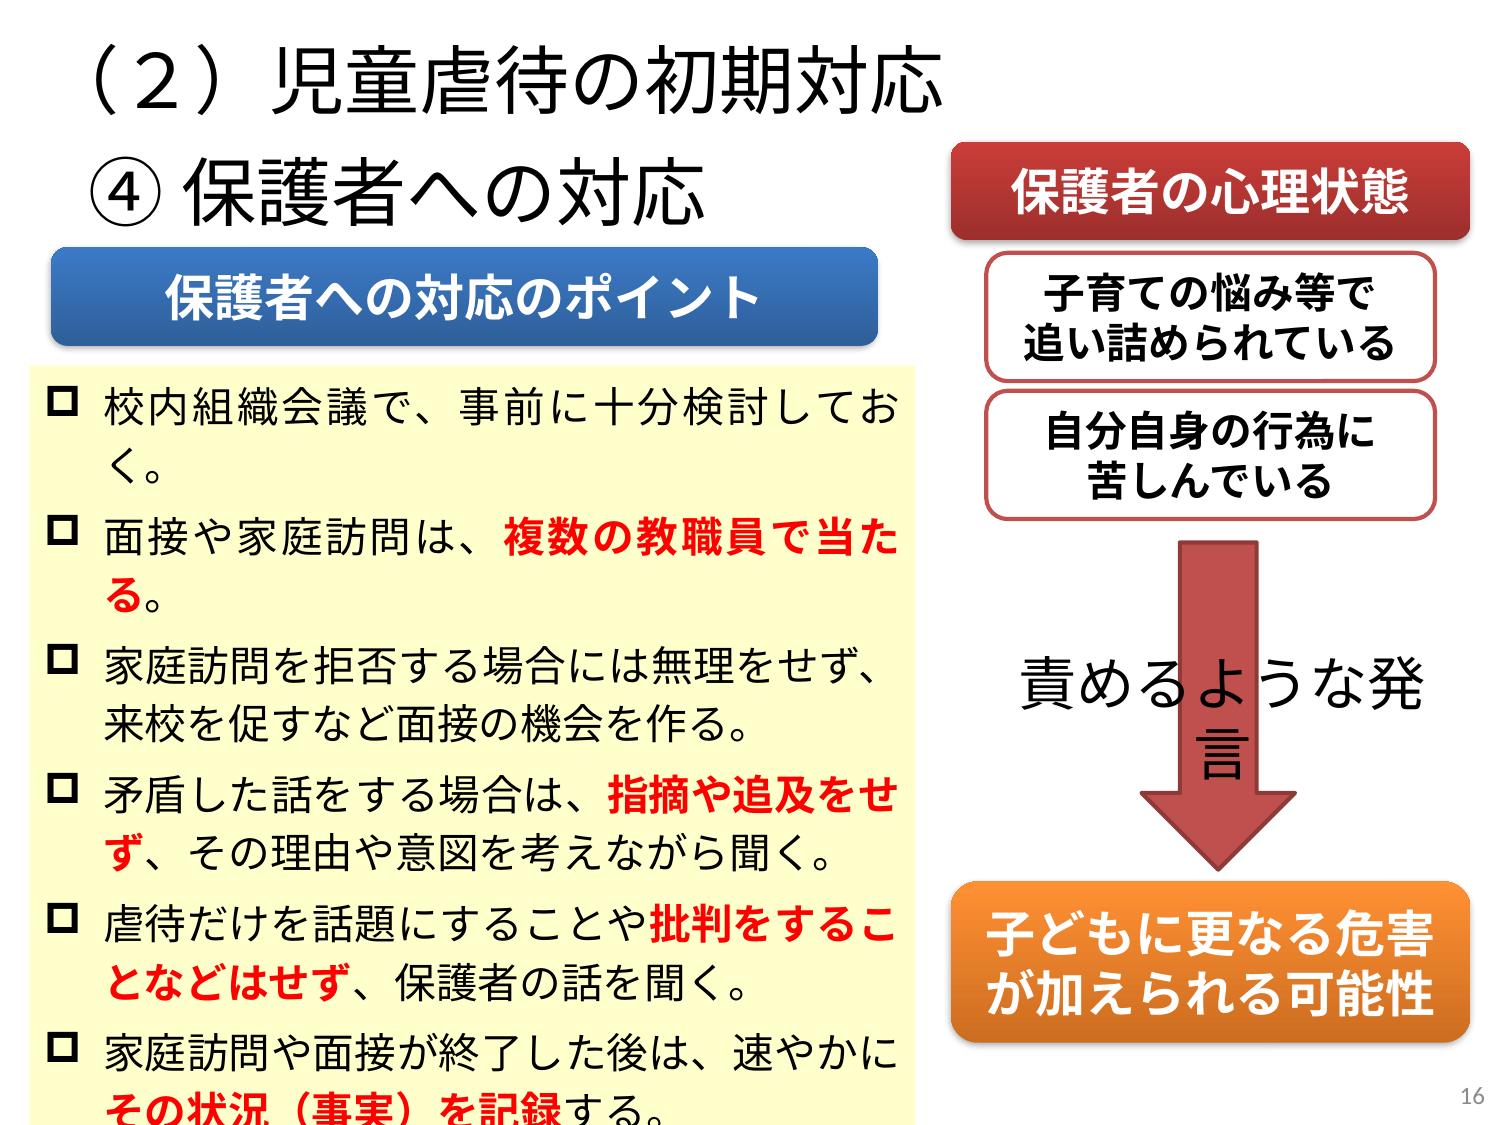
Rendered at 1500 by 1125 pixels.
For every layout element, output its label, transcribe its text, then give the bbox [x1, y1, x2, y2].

text_box 責めるような発言 [986, 647, 1459, 793]
text_box [1177, 540, 1259, 647]
text_box [1139, 793, 1297, 872]
text_box 保護者への対応のポイント [51, 247, 878, 346]
slide_number 16 [1149, 1065, 1500, 1125]
text_box ④保護者への対応 [74, 137, 722, 243]
text_box （２）児童虐待の初期対応 [29, 30, 1353, 126]
text_box 子育ての悩み等で 追い詰められている [984, 250, 1438, 384]
text_box 保護者の心理状態 [950, 141, 1471, 241]
text_box 校内組織会議で、事前に十分検討しておく。 面接や家庭訪問は、複数の教職員で当たる。 家庭訪問を拒否する場合には無理をせず、来校を促すなど面接の機会を作る。 矛盾した話をする場合は、指摘や追及をせず、その理由や意図を考えながら聞く。 虐待だけを話題にすることや批判をすることなどはせず、保護者の話を聞く。 家庭訪問や面接が終了した後は、速やかにその状況（事実）を記録する。 [29, 365, 916, 1125]
text_box 子どもに更なる危害が加えられる可能性 [950, 881, 1471, 1043]
text_box 自分自身の行為に 苦しんでいる [984, 388, 1438, 522]
